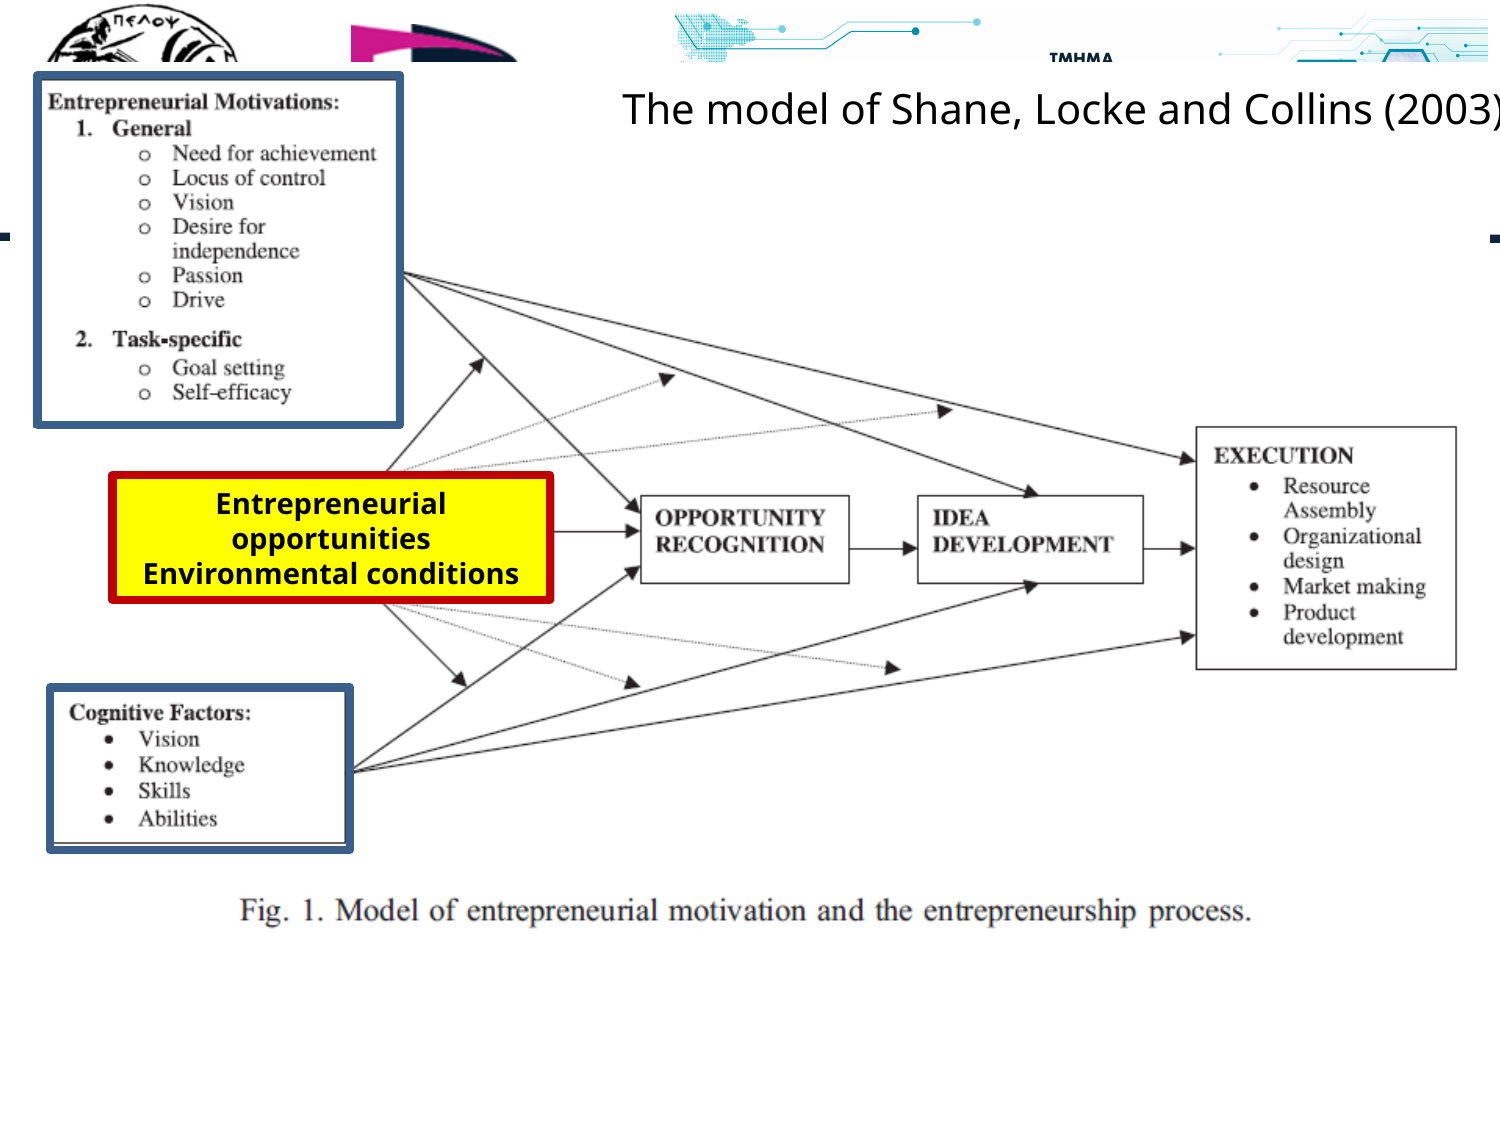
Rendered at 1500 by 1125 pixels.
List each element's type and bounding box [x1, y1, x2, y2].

picture [10, 0, 1490, 952]
text_box [1492, 75, 1500, 140]
